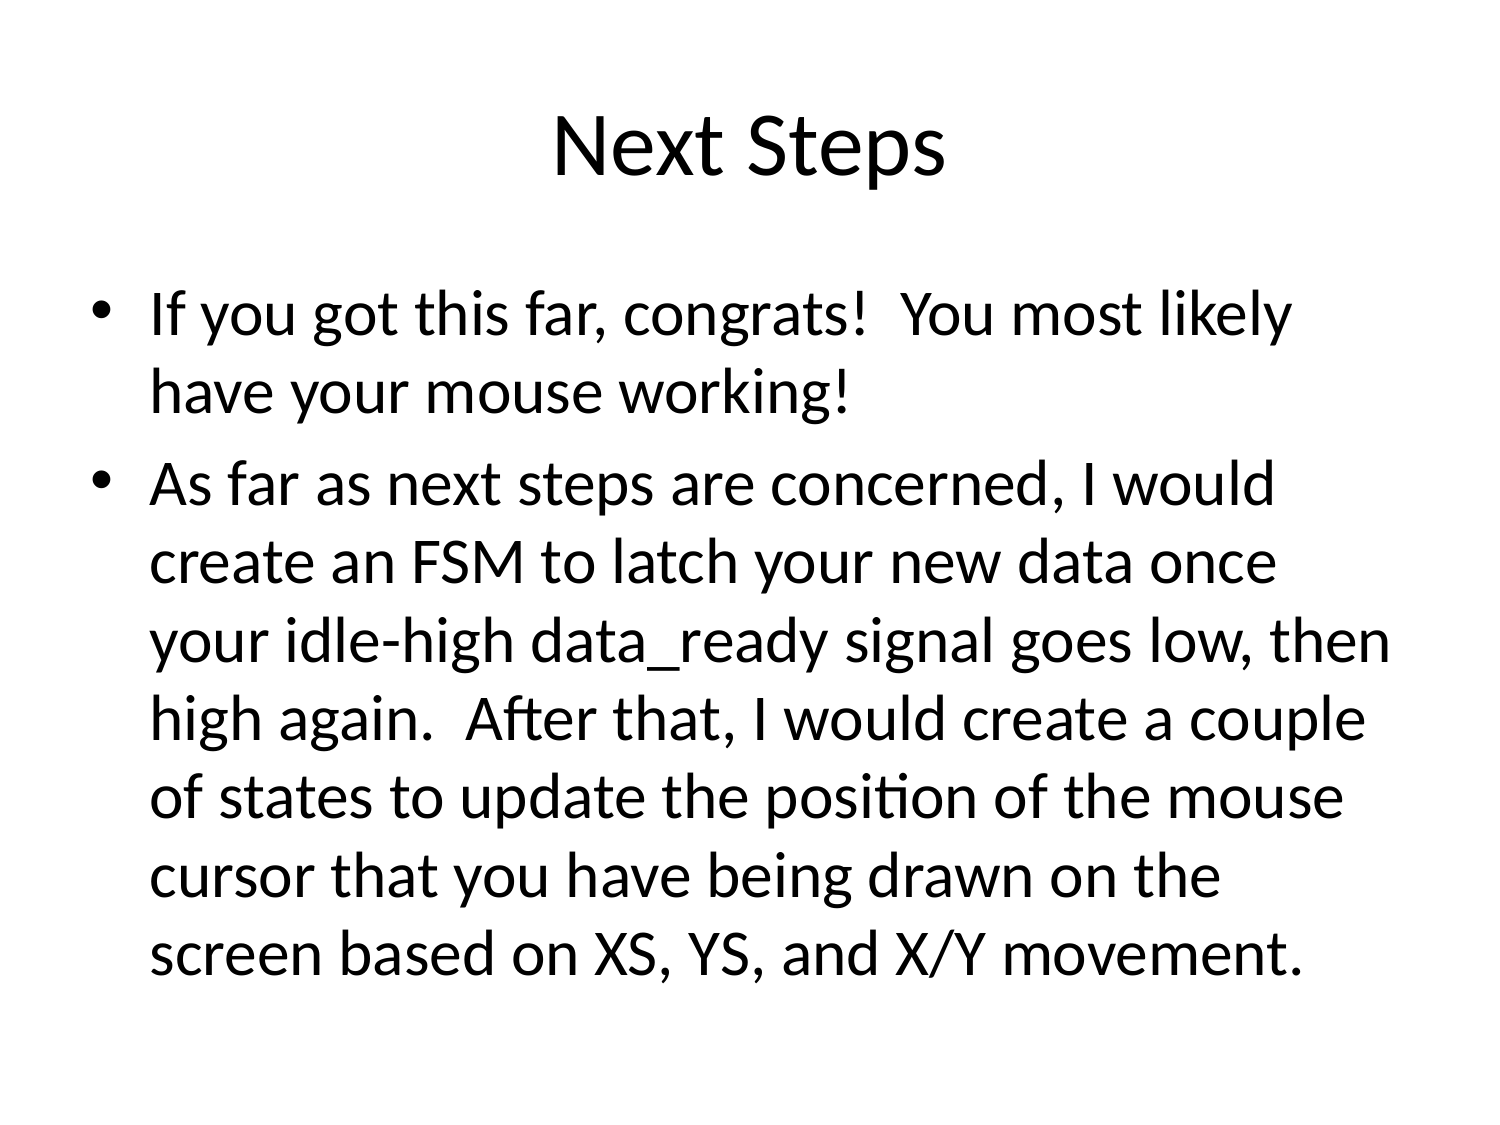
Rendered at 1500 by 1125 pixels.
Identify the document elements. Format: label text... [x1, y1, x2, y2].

list If you got this far, congrats! You most likely have your mouse working! As far as next steps are concerned, I would create an FSM to latch your new data once your idle-high data_ready signal goes low, then high again. After that, I would create a couple of states to update the position of the mouse cursor that you have being drawn on the screen based on XS, YS, and X/Y movement. [75, 262, 1425, 1005]
title Next Steps [75, 45, 1425, 233]
